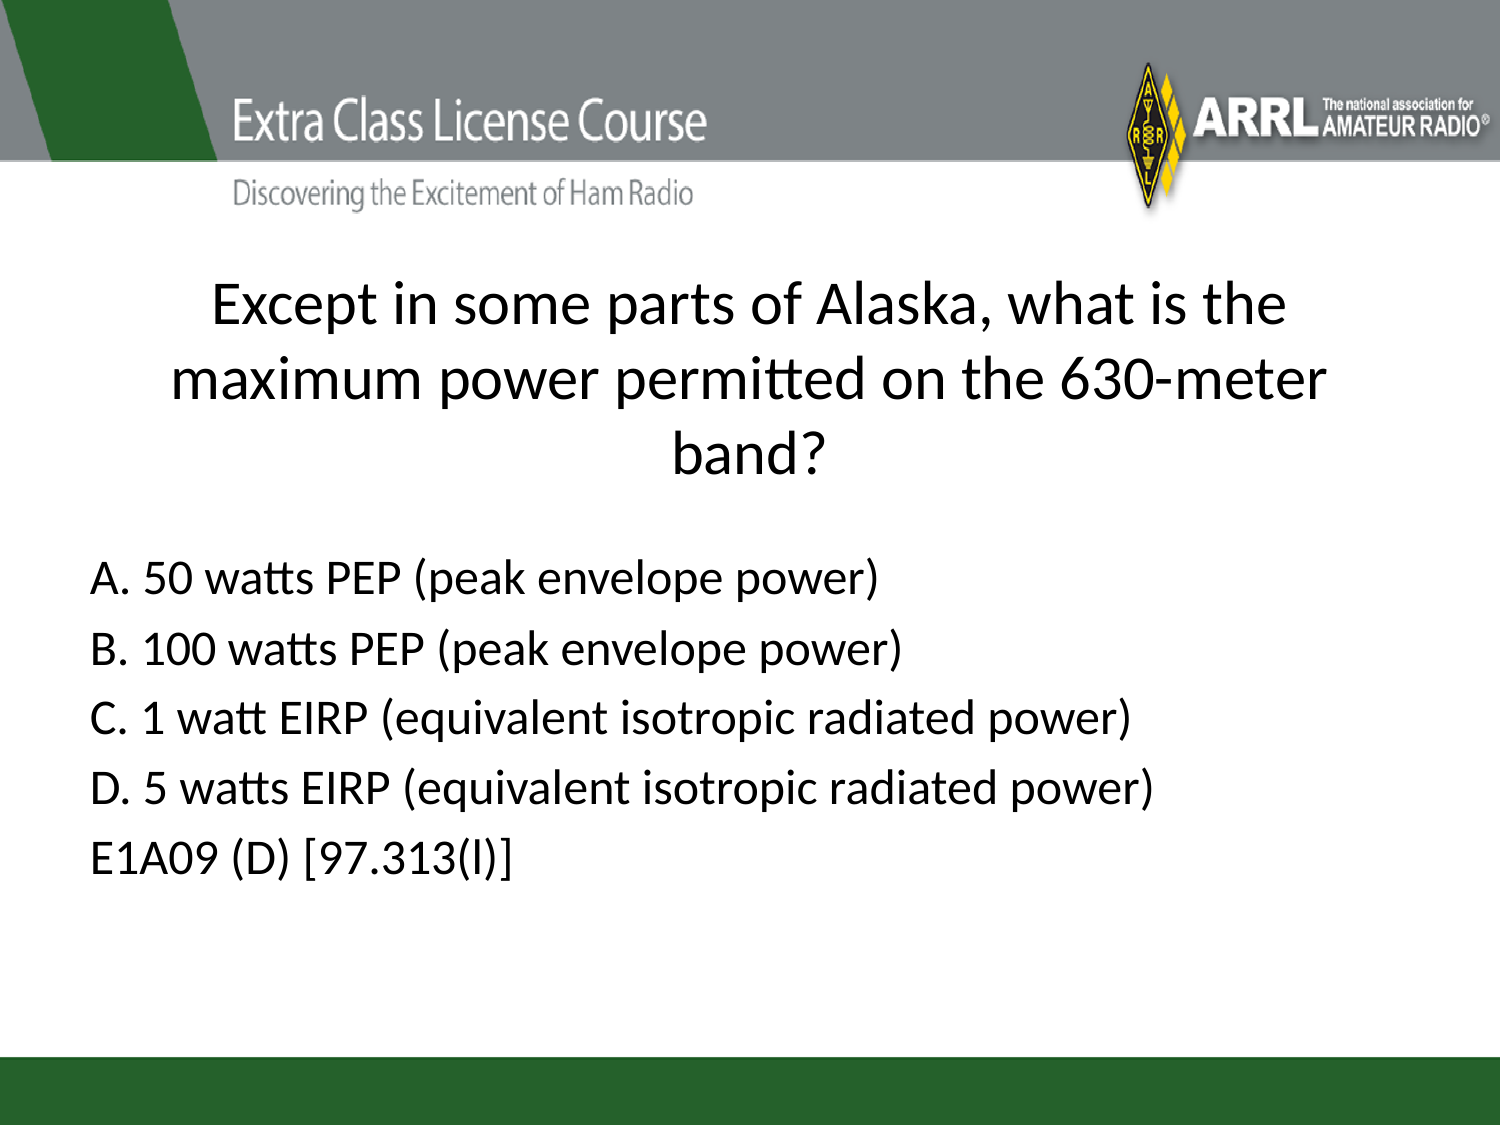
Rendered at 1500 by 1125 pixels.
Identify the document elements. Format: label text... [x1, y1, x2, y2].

picture [0, 0, 1500, 1125]
list A. 50 watts PEP (peak envelope power) B. 100 watts PEP (peak envelope power) C. 1 watt EIRP (equivalent isotropic radiated power) D. 5 watts EIRP (equivalent isotropic radiated power) E1A09 (D) [97.313(l)] [75, 537, 1425, 1045]
title Except in some parts of Alaska, what is the maximum power permitted on the 630-meter band? [75, 254, 1425, 443]
